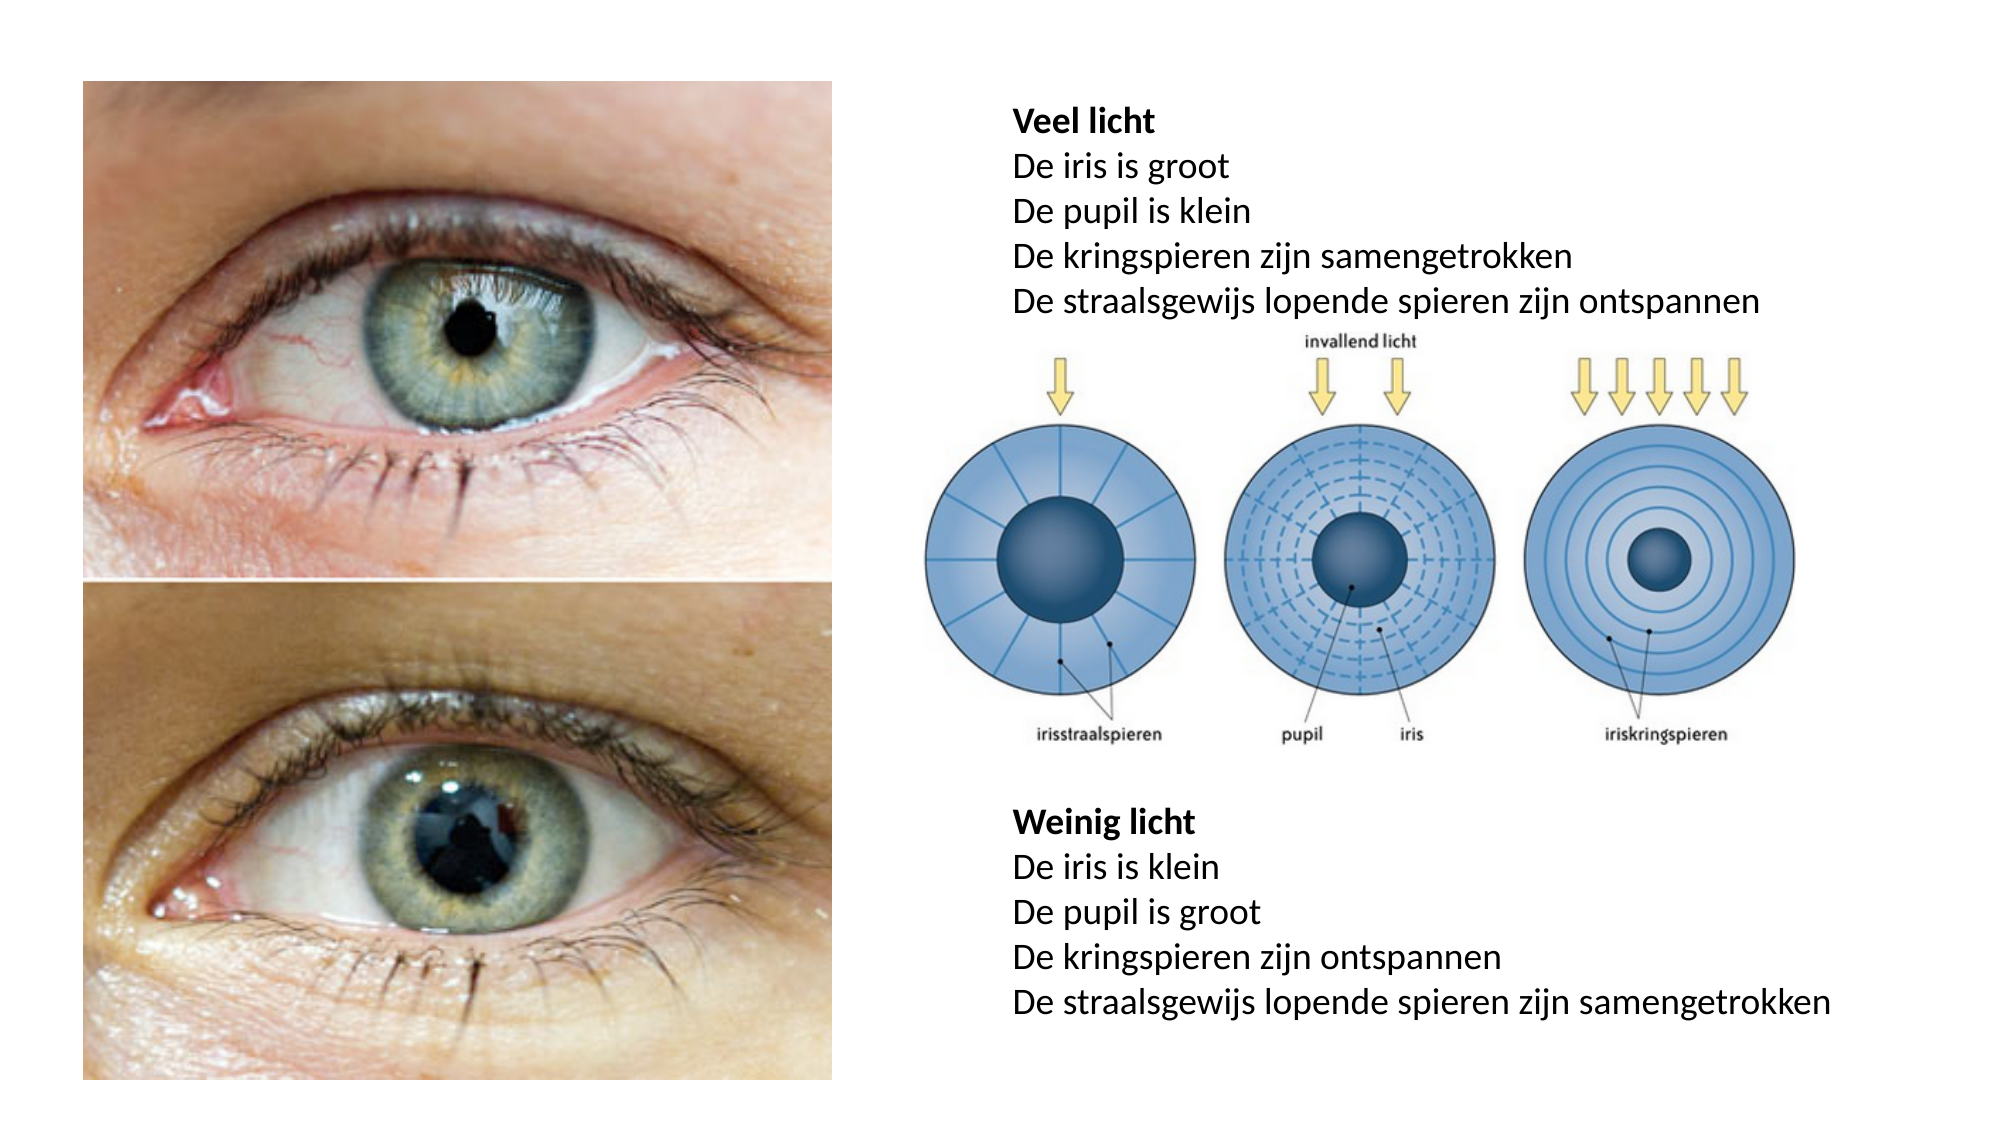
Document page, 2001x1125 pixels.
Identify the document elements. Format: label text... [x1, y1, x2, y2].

picture [83, 81, 832, 1080]
picture [900, 331, 1828, 755]
text_box Weinig licht De iris is klein De pupil is groot De kringspieren zijn ontspannen De straalsgewijs lopende spieren zijn samengetrokken [997, 789, 1915, 1030]
text_box Veel licht De iris is groot De pupil is klein De kringspieren zijn samengetrokken De straalsgewijs lopende spieren zijn ontspannen [997, 89, 1828, 329]
